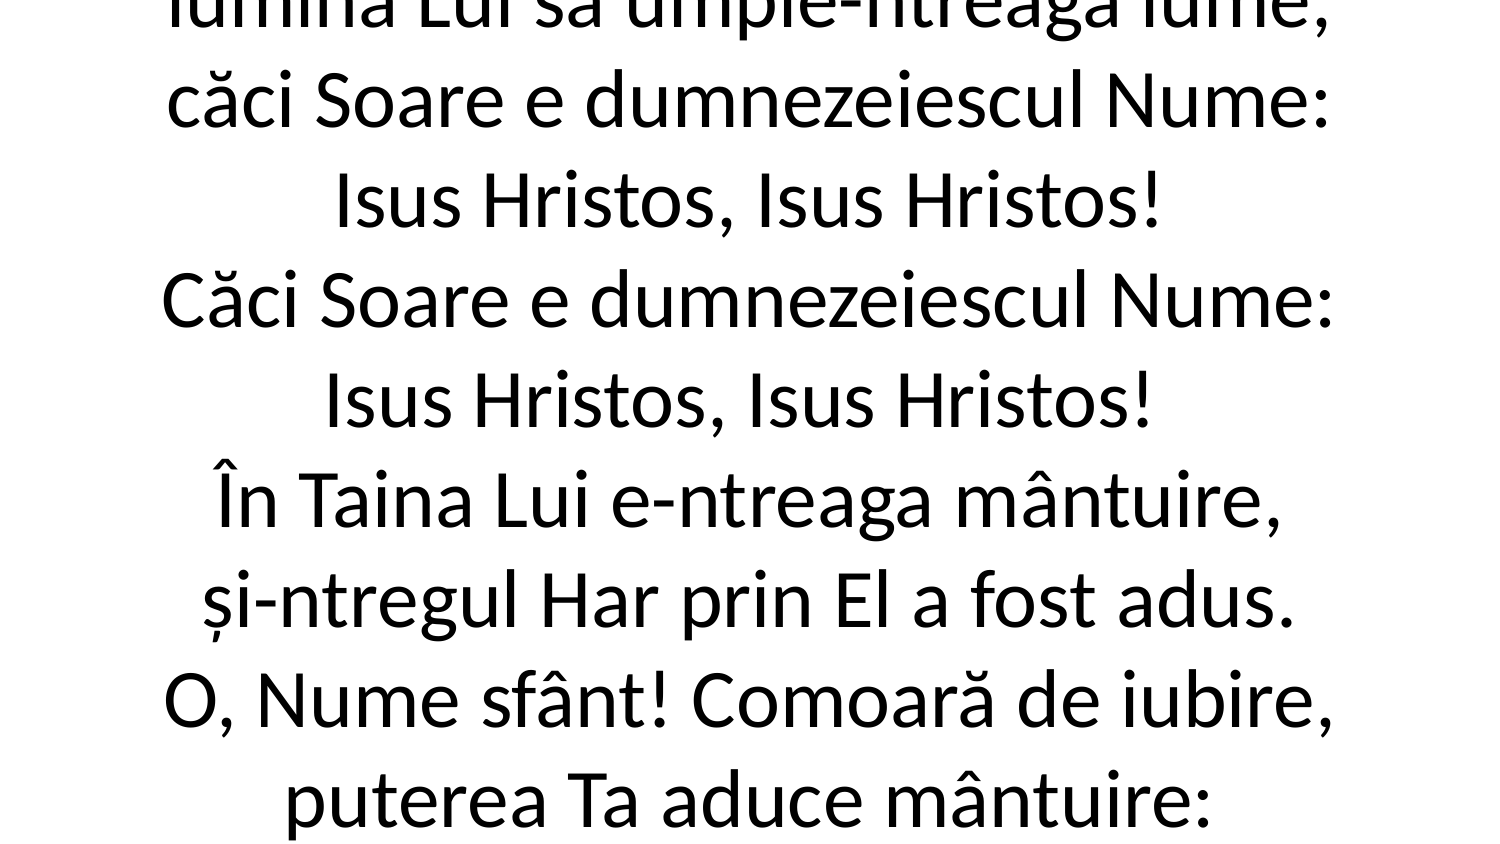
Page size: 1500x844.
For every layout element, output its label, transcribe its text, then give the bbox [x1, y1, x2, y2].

text_box 1. Pe harfa inimii un singur Nume doresc să ʼnalț în cântec maiestuos, lumina Lui să umple-ntreaga lume, căci Soare e dumnezeiescul Nume: Isus Hristos, Isus Hristos! Căci Soare e dumnezeiescul Nume: Isus Hristos, Isus Hristos! În Taina Lui e-ntreaga mântuire, și-ntregul Har prin El a fost adus. O, Nume sfânt! Comoară de iubire, puterea Ta aduce mântuire: Hristos Isus, Hristos Isus! Puterea Ta aduce mântuire: Hristos Isus, Hristos Isus! [138, 0, 1362, 844]
